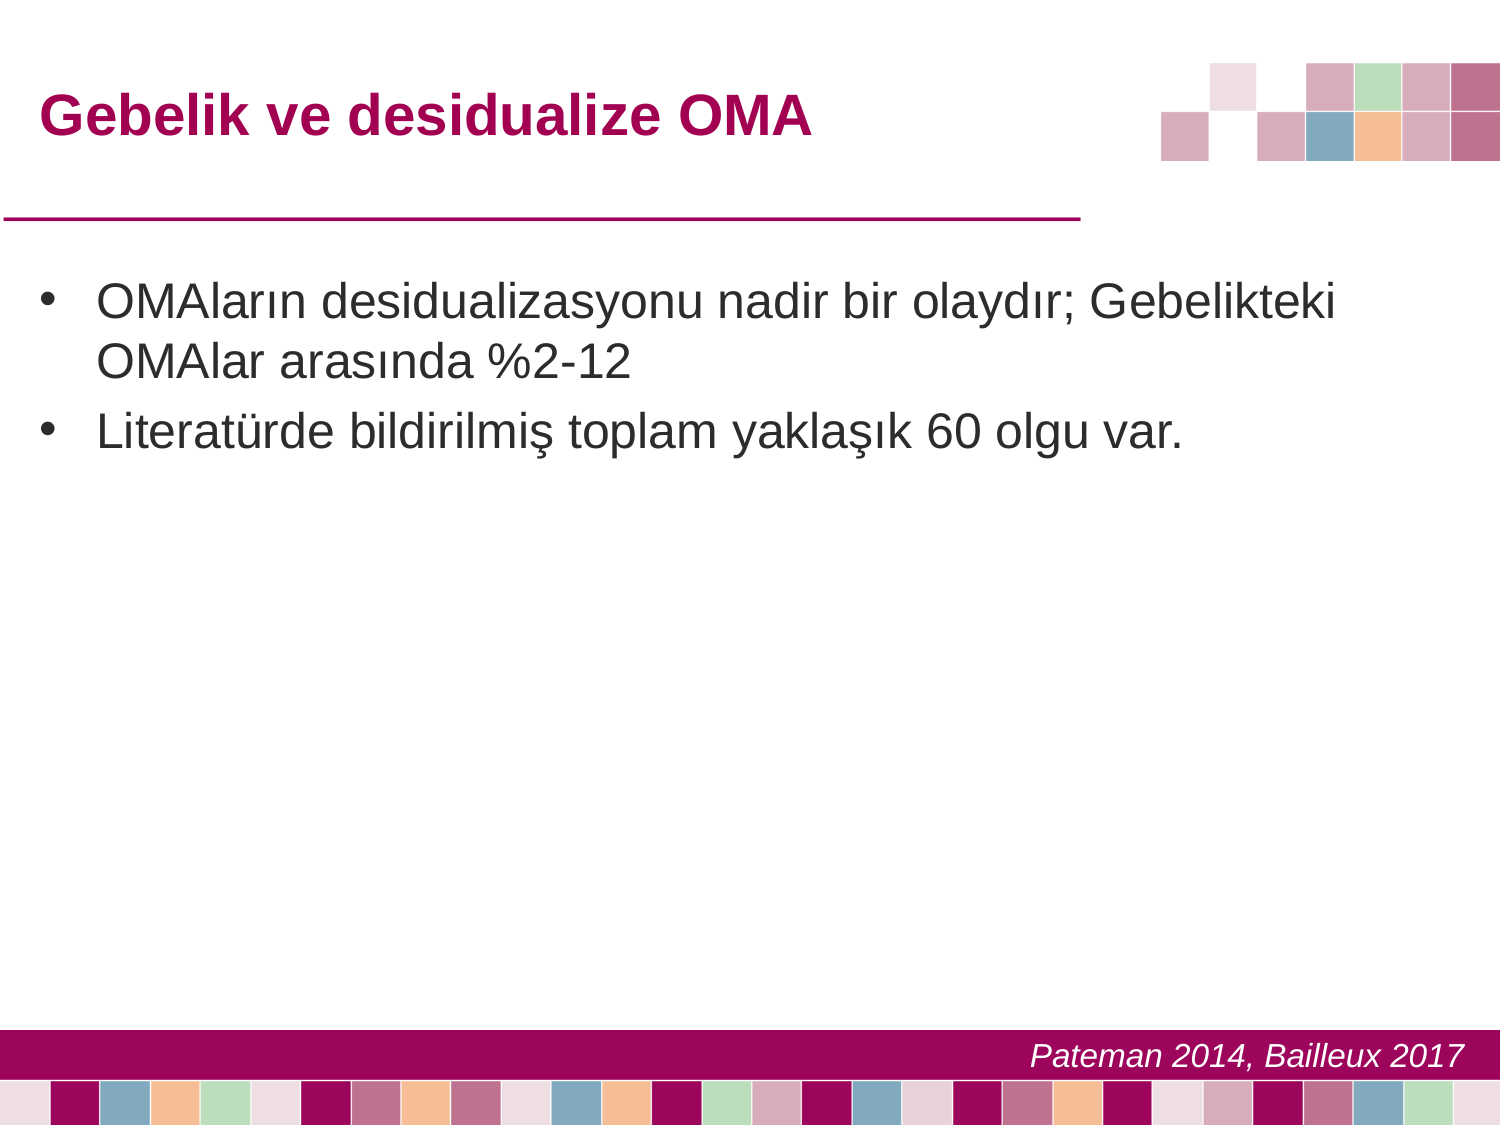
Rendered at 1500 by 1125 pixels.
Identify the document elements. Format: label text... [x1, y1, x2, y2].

picture [0, 1030, 1500, 1125]
title Gebelik ve desidualize OMA [24, 12, 1138, 213]
picture [0, 212, 1088, 227]
picture [1149, 62, 1500, 161]
list OMAların desidualizasyonu nadir bir olaydır; Gebelikteki OMAlar arasında %2-12 Literatürde bildirilmiş toplam yaklaşık 60 olgu var. [24, 260, 1476, 882]
text_box Pateman 2014, Bailleux 2017 [1015, 1026, 1480, 1082]
